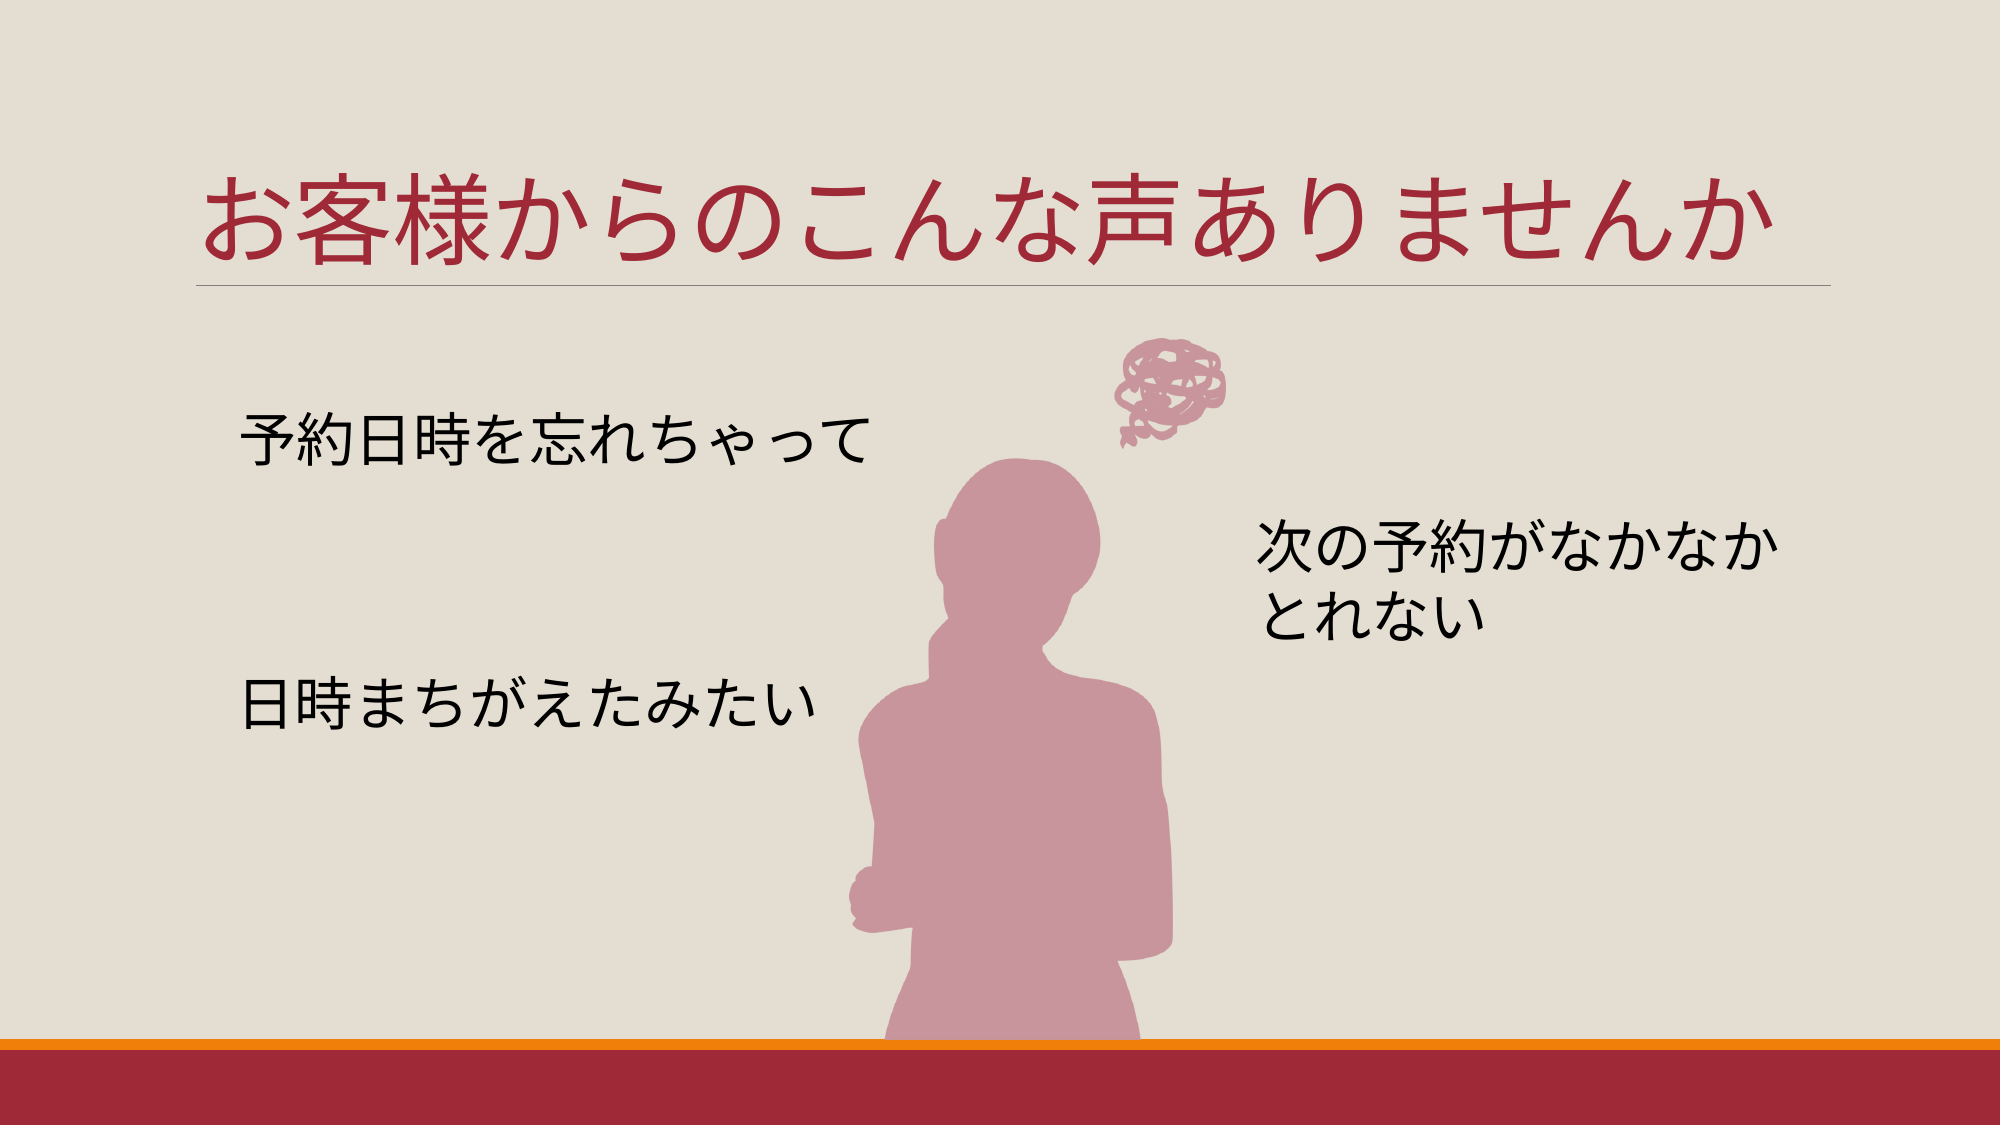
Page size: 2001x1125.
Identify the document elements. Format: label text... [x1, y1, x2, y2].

text_box 次の予約がなかなか とれない [1240, 503, 1795, 658]
title お客様からのこんな声ありませんか [180, 47, 1830, 285]
picture [848, 337, 1227, 1041]
text_box 日時まちがえたみたい [221, 659, 835, 745]
text_box 予約日時を忘れちゃって [223, 395, 846, 480]
